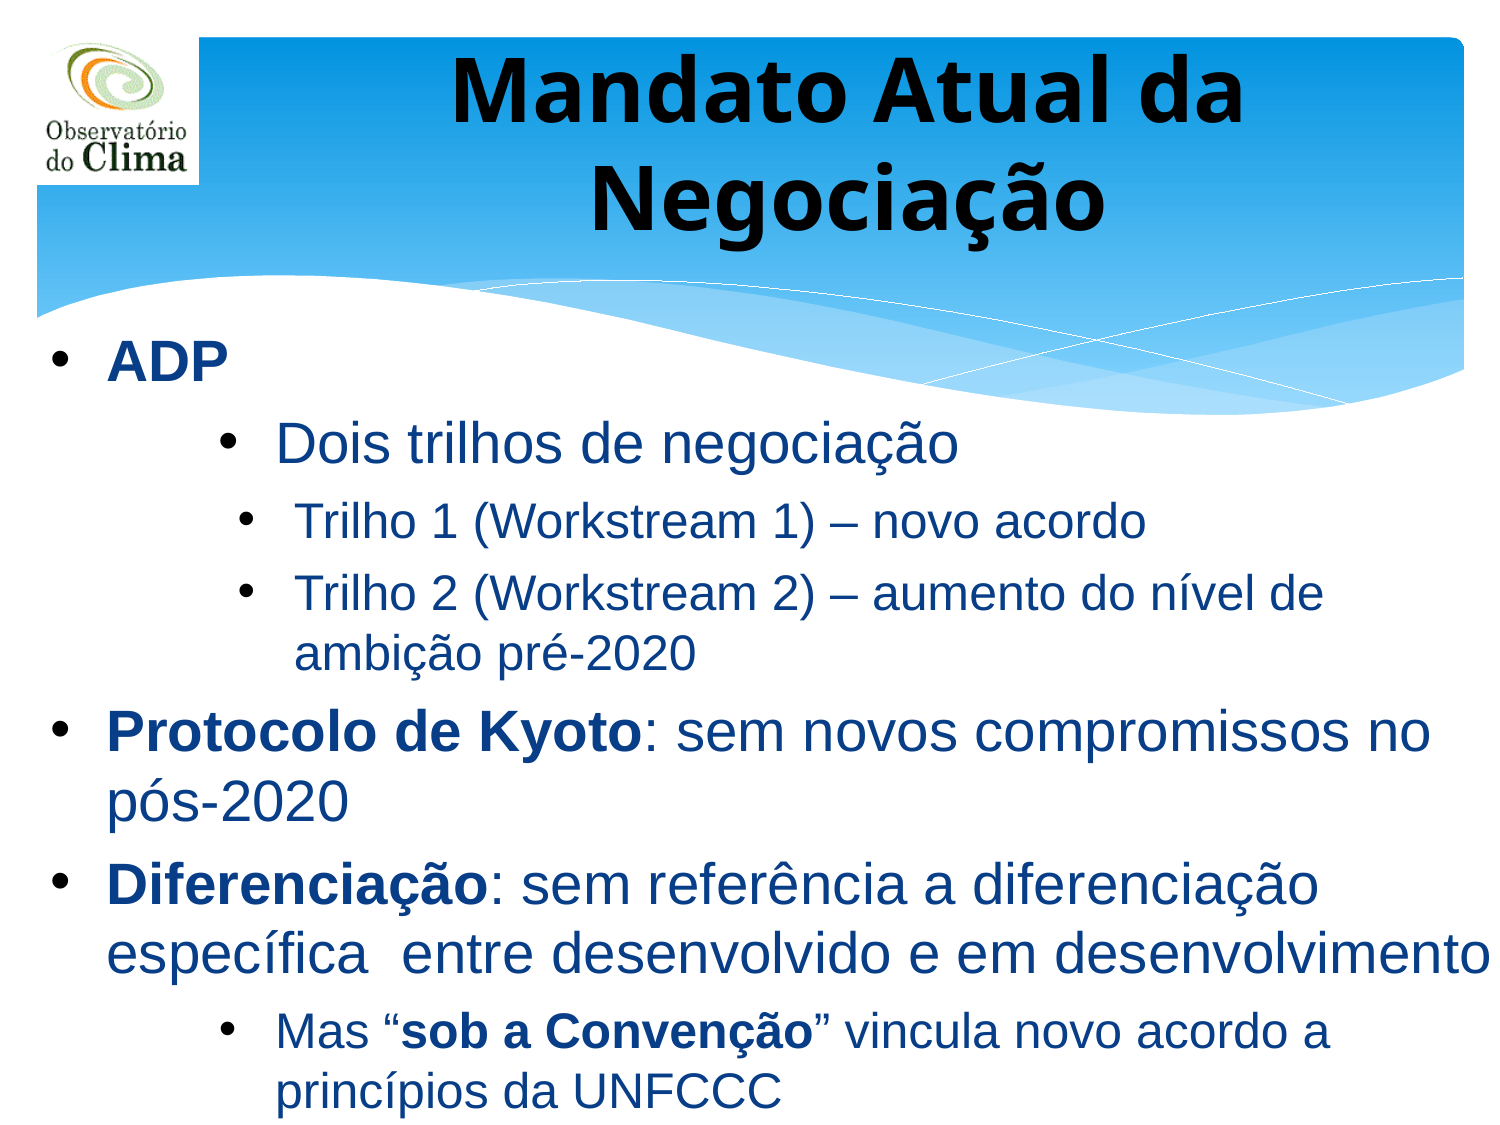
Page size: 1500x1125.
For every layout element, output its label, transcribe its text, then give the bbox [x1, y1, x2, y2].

picture [35, 35, 200, 186]
title Mandato Atual da Negociação [173, 46, 1500, 235]
text_box ADP Dois trilhos de negociação Trilho 1 (Workstream 1) – novo acordo Trilho 2 (Workstream 2) – aumento do nível de ambição pré-2020 Protocolo de Kyoto: sem novos compromissos no pós-2020 Diferenciação: sem referência a diferenciação específica entre desenvolvido e em desenvolvimento Mas “sob a Convenção” vincula novo acordo a princípios da UNFCCC [35, 315, 1500, 1125]
